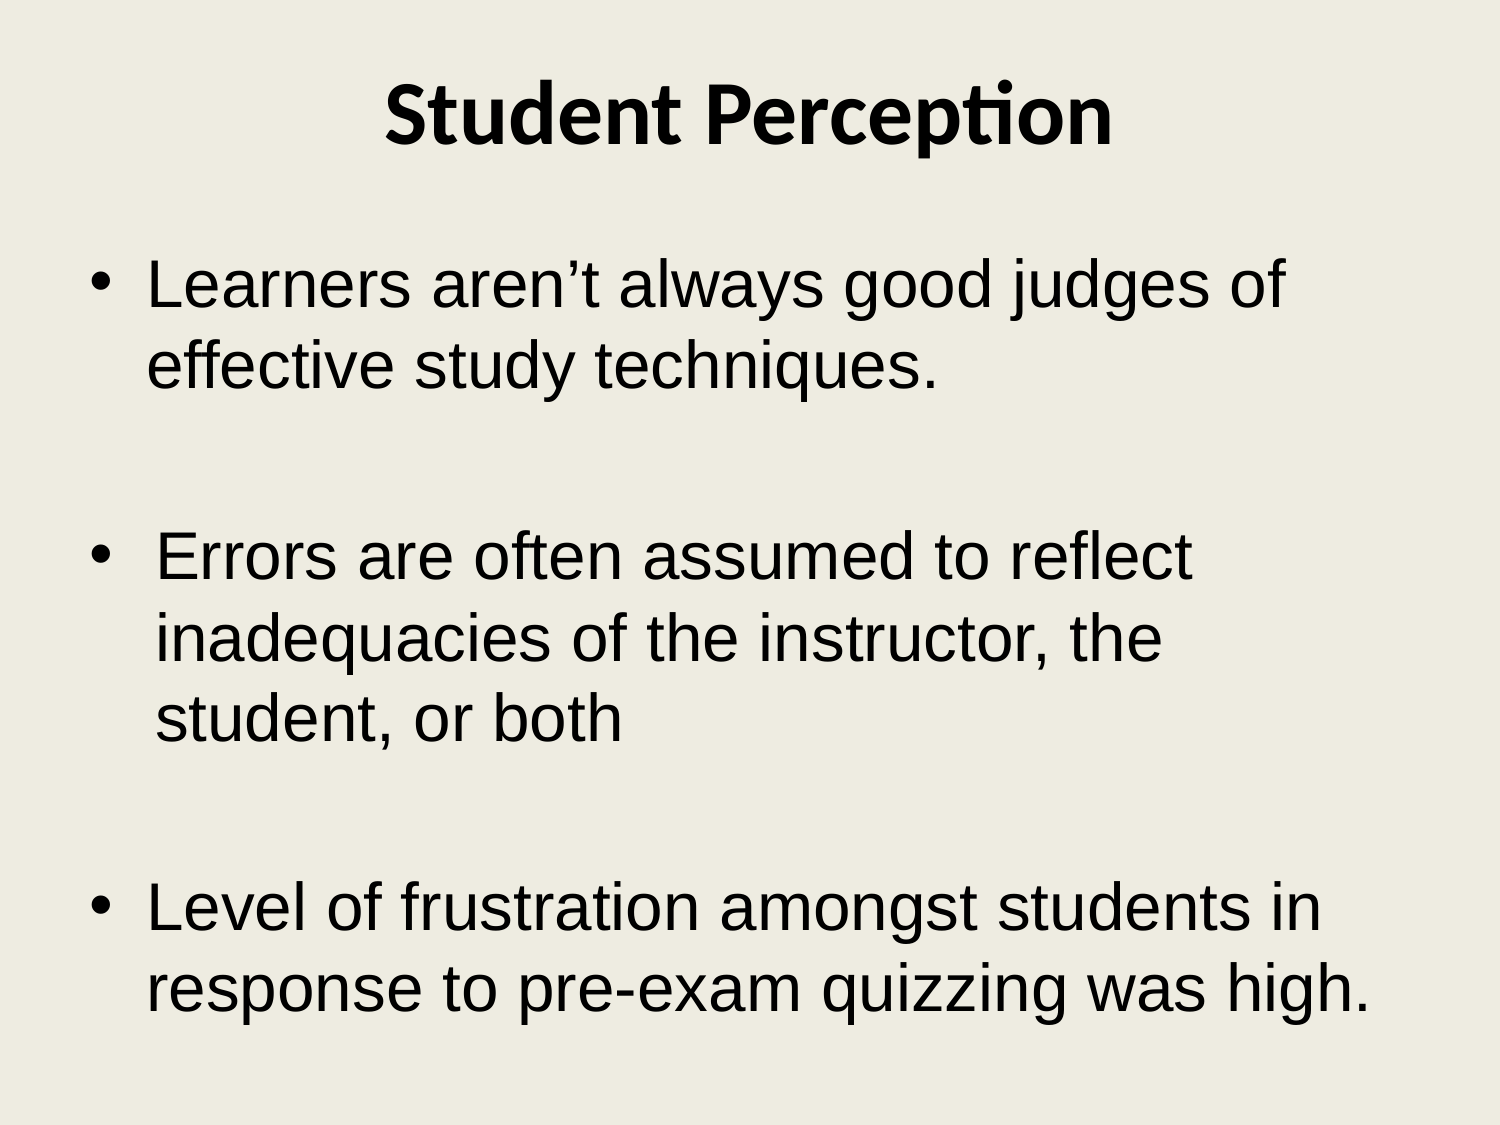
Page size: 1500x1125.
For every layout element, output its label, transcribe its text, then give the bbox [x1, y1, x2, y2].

title Student Perception [75, 45, 1425, 232]
list Learners aren’t always good judges of effective study techniques. Errors are often assumed to reflect inadequacies of the instructor, the student, or both Level of frustration amongst students in response to pre-exam quizzing was high. [75, 232, 1425, 1063]
